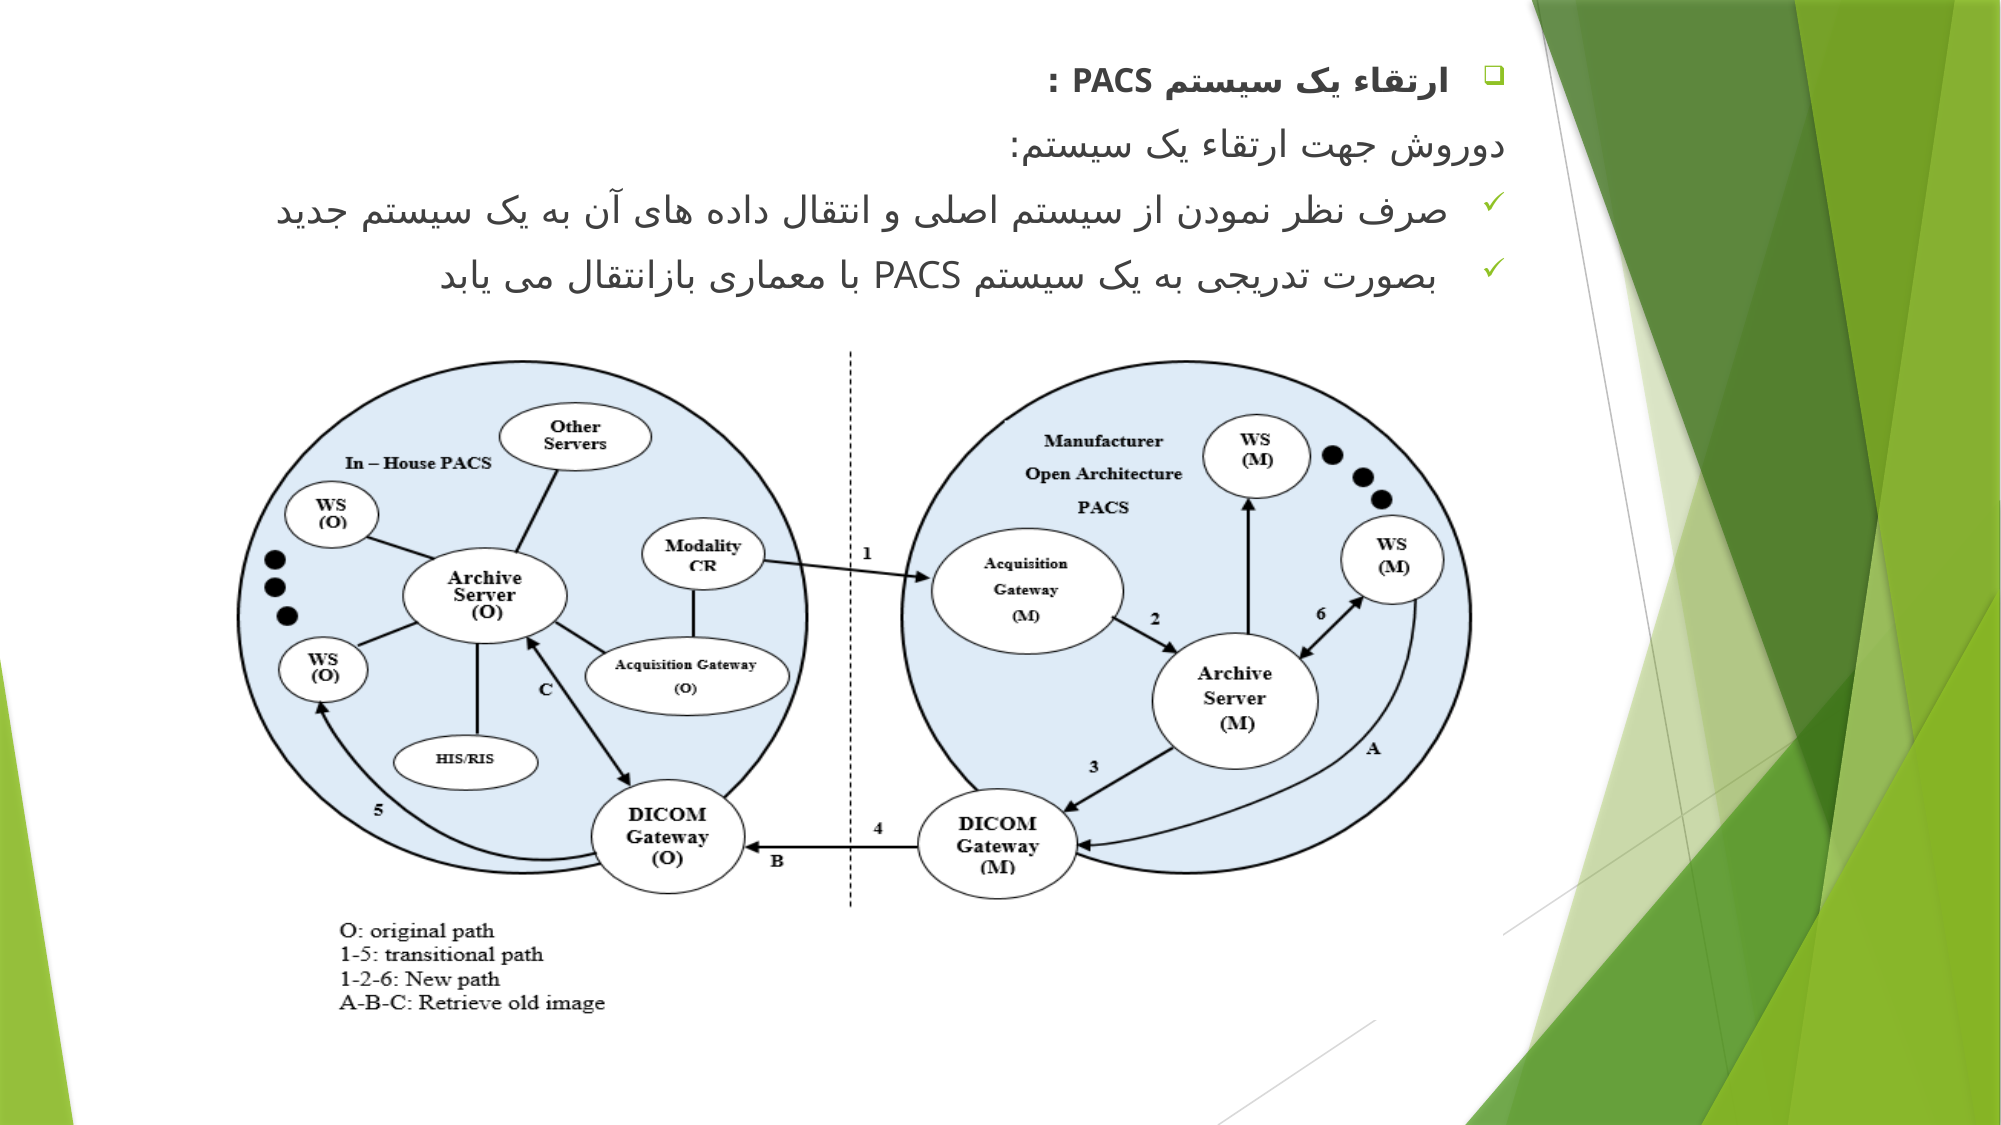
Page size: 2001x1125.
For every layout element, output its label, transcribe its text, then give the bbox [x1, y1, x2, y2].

list ارتقاء یک سیستم PACS : دوروش جهت ارتقاء یک سیستم: صرف نظر نمودن از سیستم اصلی و انتقال داده های آن به یک سیستم جدید بصورت تدریجی به یک سیستم PACS با معماری بازانتقال می یابد [111, 51, 1522, 992]
picture [214, 325, 1503, 1021]
